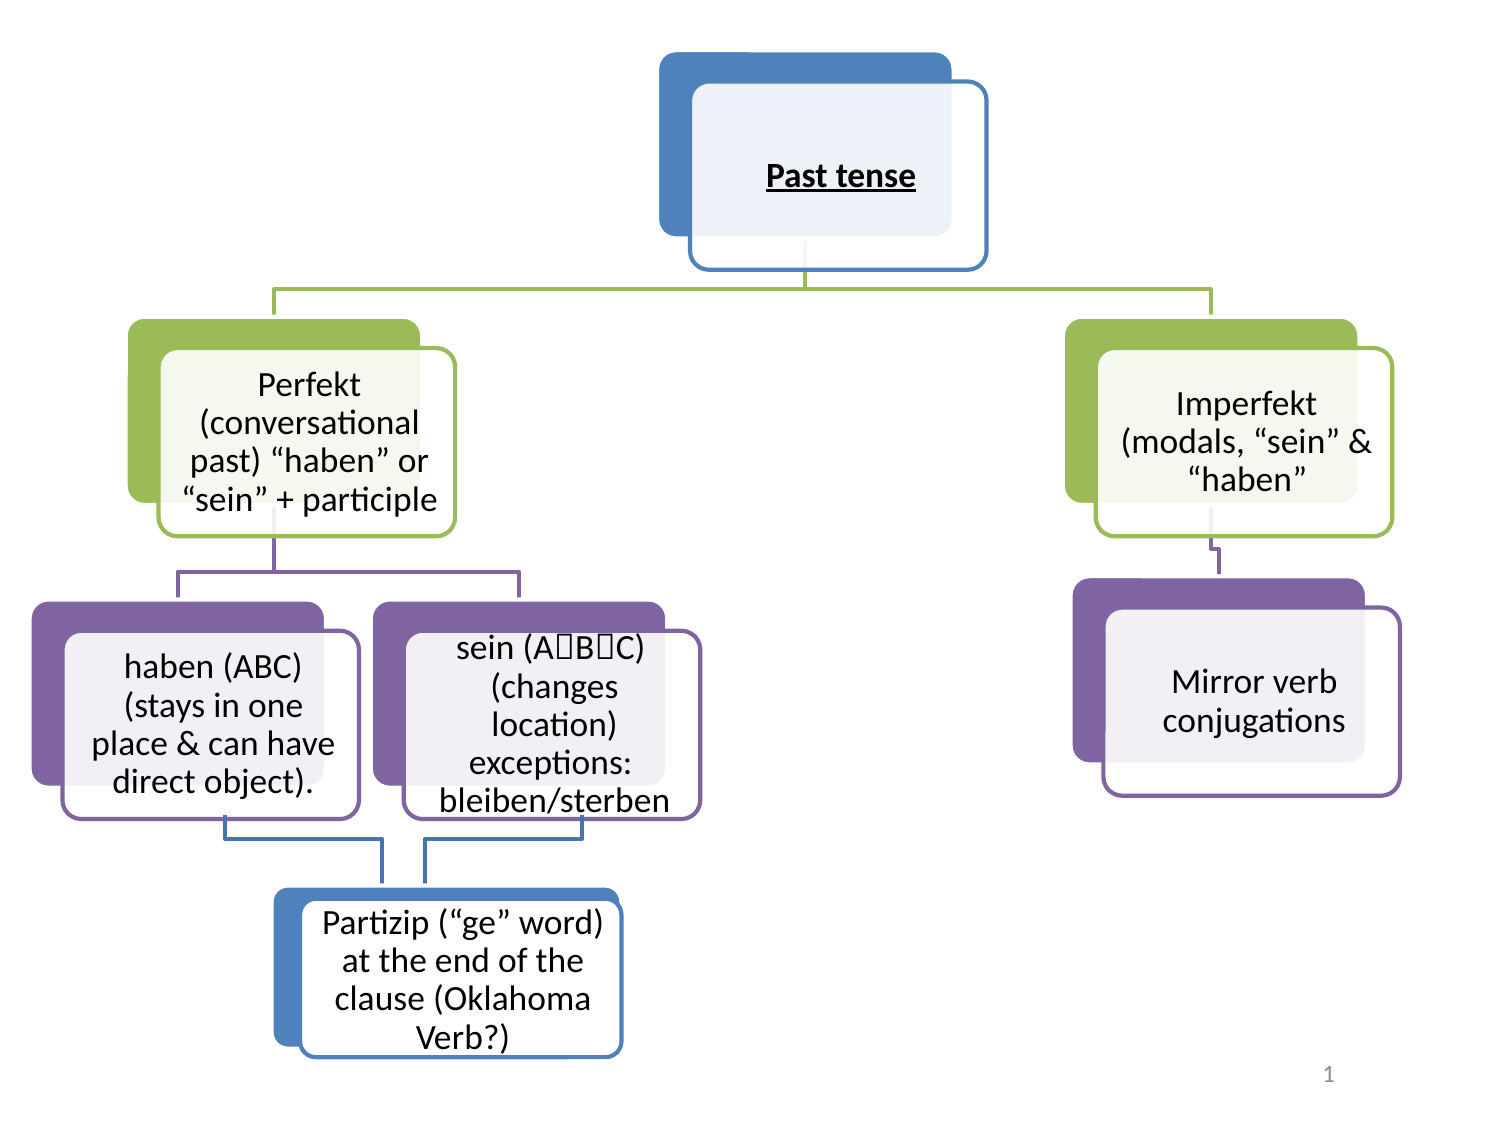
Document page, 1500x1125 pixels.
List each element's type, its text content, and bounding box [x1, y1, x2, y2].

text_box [271, 885, 622, 1058]
text_box [423, 829, 584, 883]
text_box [62, 49, 1401, 820]
slide_number 1 [999, 1042, 1350, 1103]
text_box [223, 829, 384, 883]
